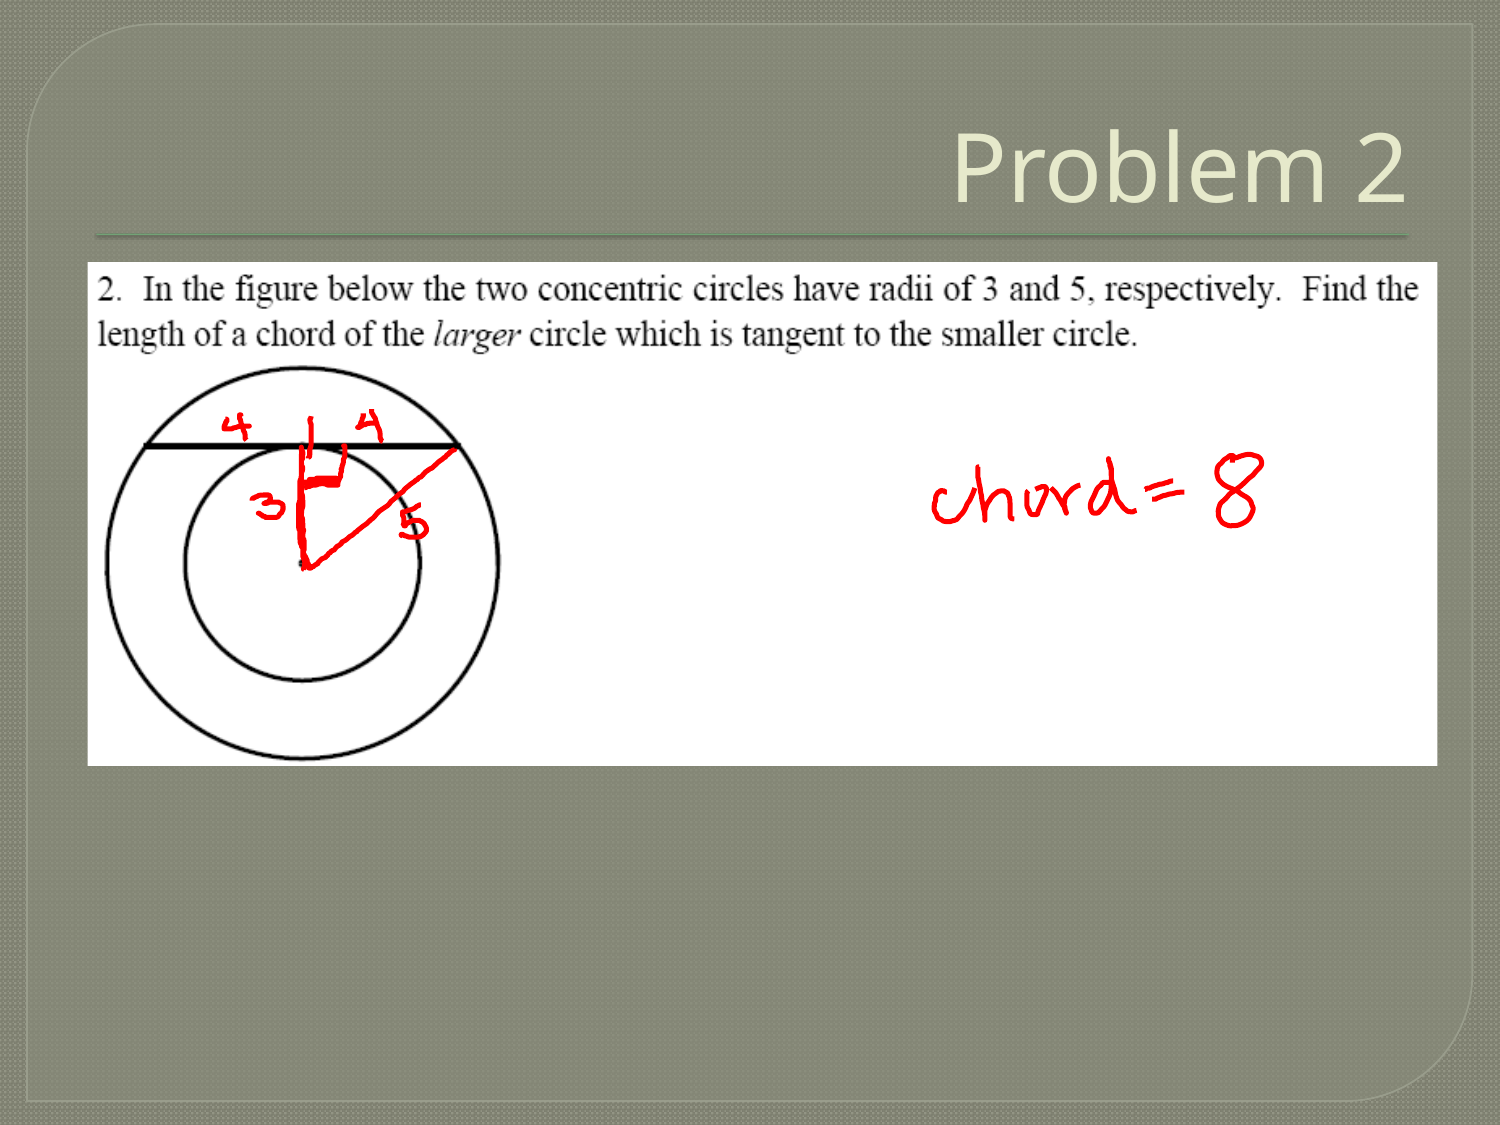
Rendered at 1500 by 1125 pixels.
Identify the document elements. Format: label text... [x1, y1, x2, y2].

title Problem 2 [75, 41, 1425, 230]
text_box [933, 454, 1262, 527]
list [87, 262, 1438, 766]
